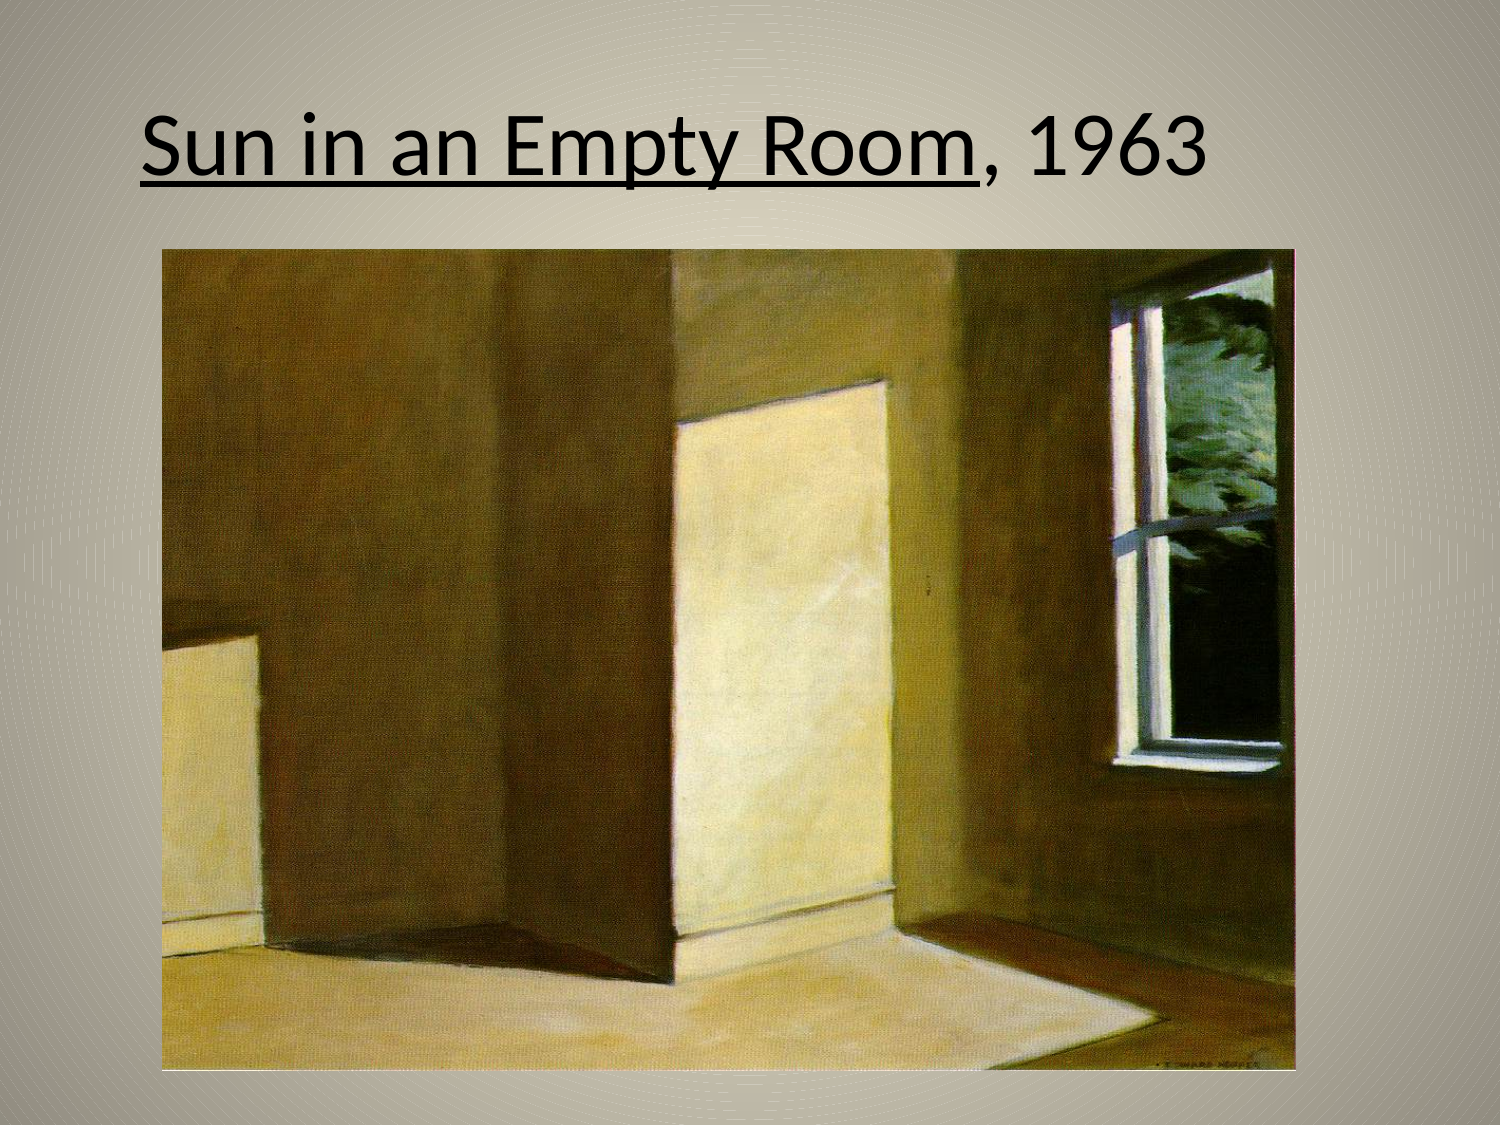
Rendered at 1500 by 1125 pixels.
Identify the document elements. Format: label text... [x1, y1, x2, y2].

title Sun in an Empty Room, 1963 [0, 45, 1350, 233]
picture [162, 249, 1296, 1071]
